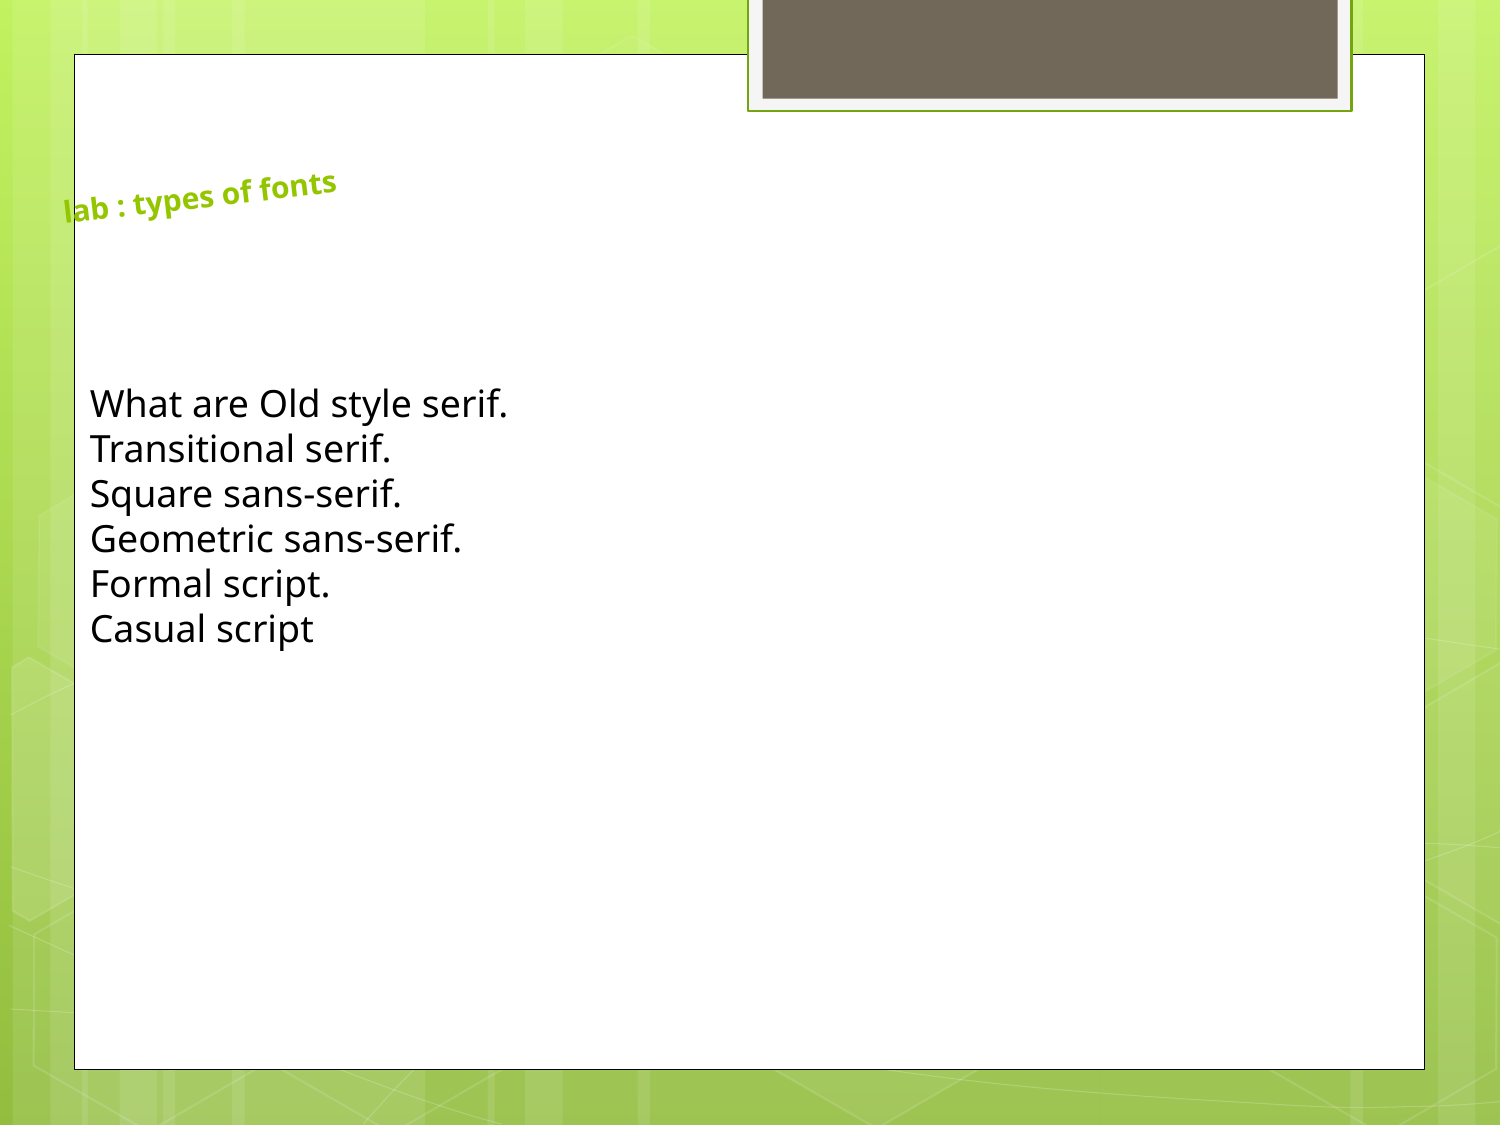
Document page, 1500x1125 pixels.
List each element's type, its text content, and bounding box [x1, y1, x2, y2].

text_box What are Old style serif. Transitional serif. Square sans-serif. Geometric sans-serif. Formal script. Casual script [74, 373, 1288, 658]
title lab : types of fonts [37, 23, 1451, 276]
